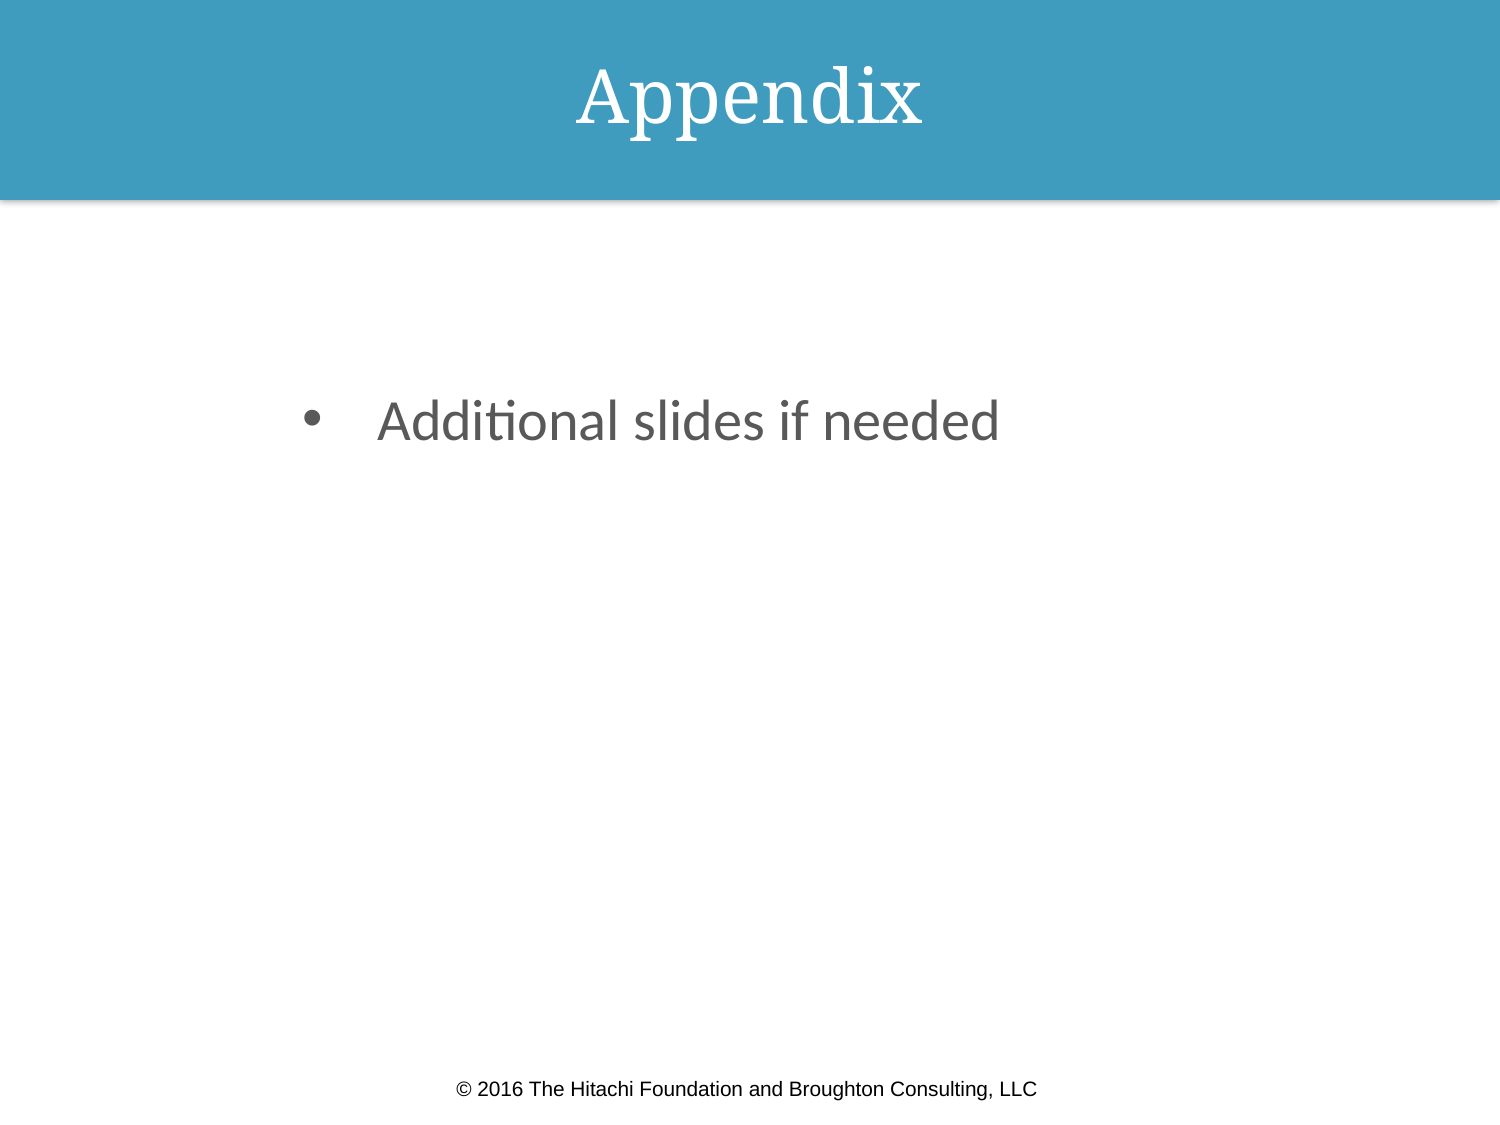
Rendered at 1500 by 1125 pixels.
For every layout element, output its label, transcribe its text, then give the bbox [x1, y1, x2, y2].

footer © 2016 The Hitachi Foundation and Broughton Consulting, LLC [399, 1067, 1100, 1100]
title Appendix [112, 24, 1388, 163]
text_box Additional slides if needed [287, 375, 1300, 460]
